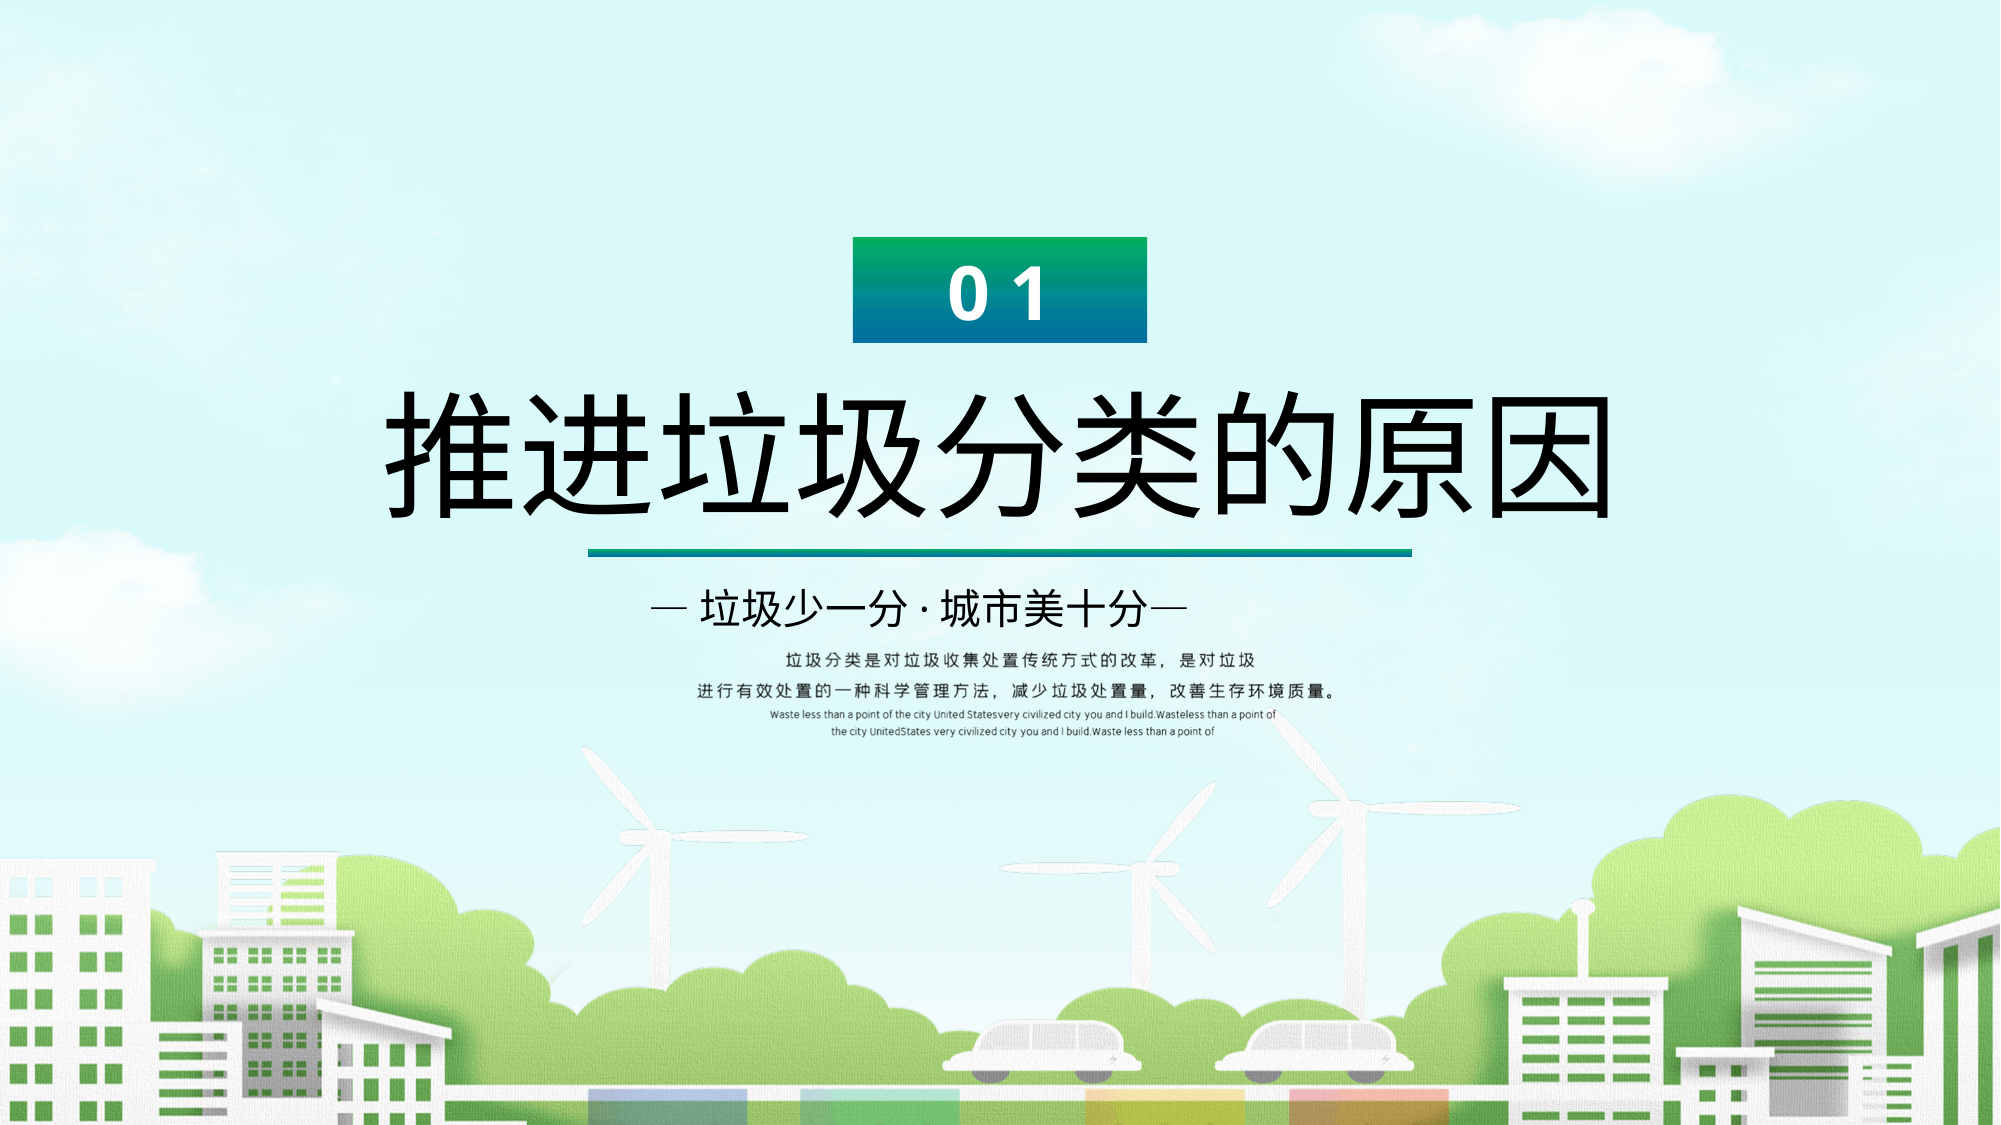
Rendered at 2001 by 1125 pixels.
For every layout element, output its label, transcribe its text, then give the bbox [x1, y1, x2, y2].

text_box 推进垃圾分类的原因 [366, 362, 1634, 543]
picture [0, 0, 2001, 1125]
text_box 0 1 [852, 237, 1148, 343]
text_box —垃圾少一分·城市美十分— [633, 575, 1354, 637]
text_box [587, 548, 1413, 558]
